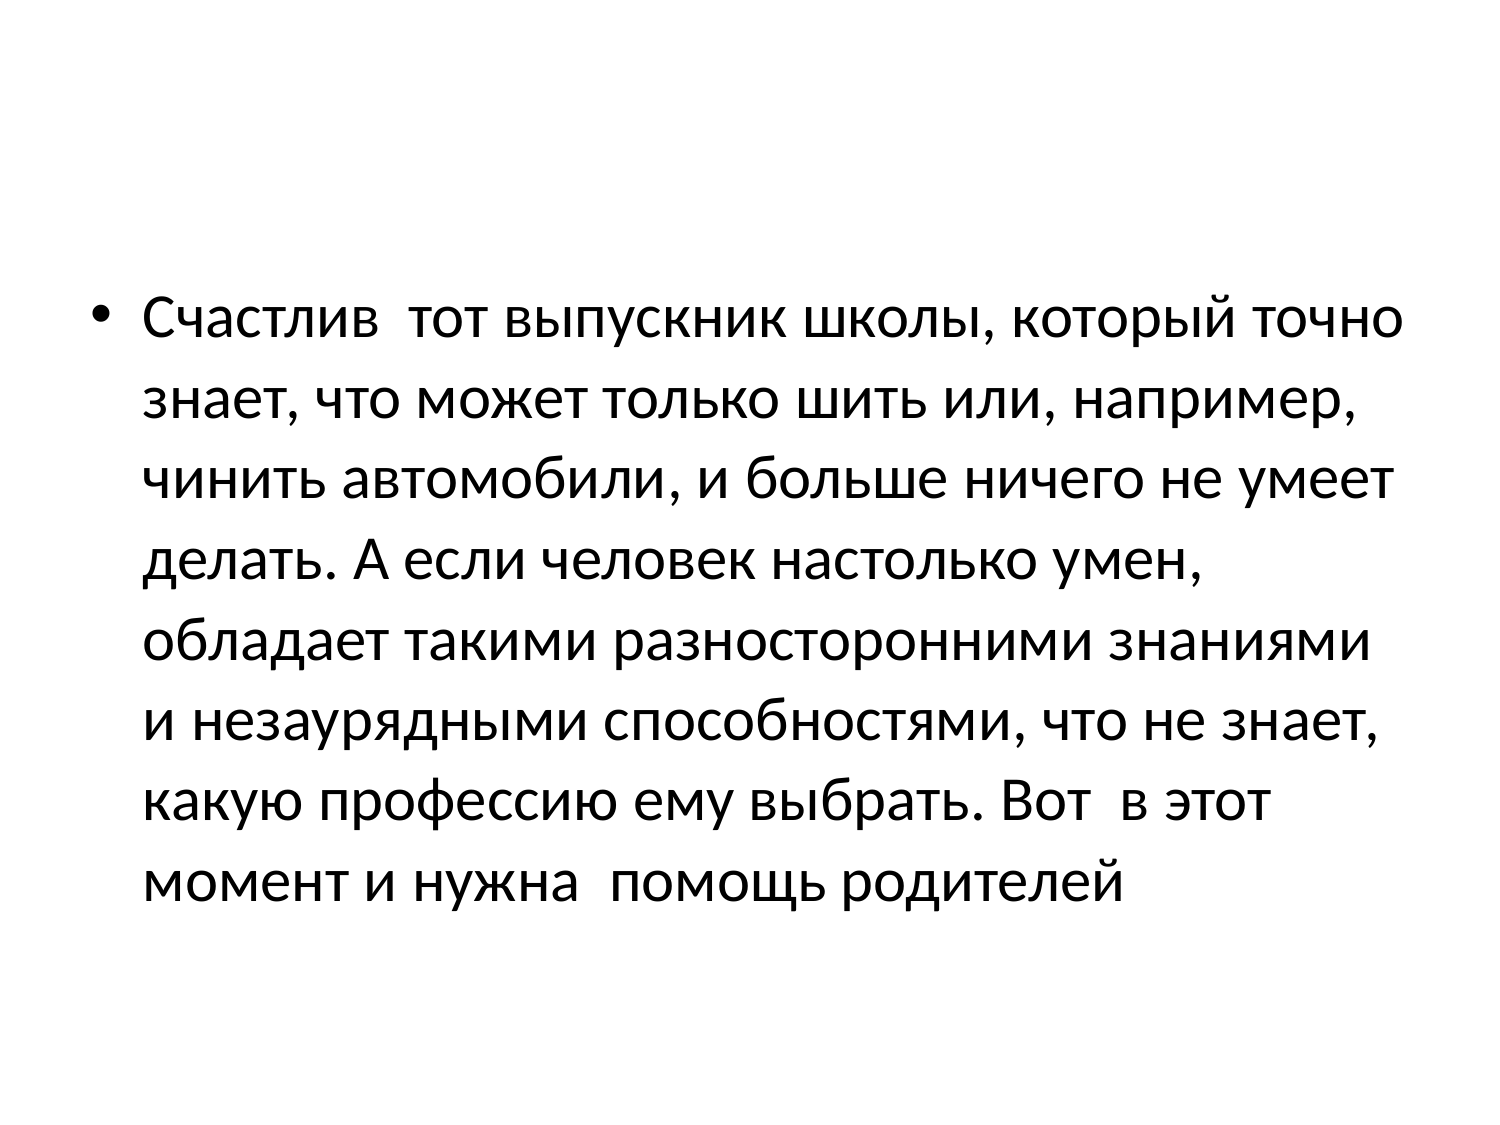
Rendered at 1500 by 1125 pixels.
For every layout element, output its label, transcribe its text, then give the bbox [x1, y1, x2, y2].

list Счастлив тот выпускник школы, который точно знает, что может только шить или, например, чинить автомобили, и больше ничего не умеет делать. А если человек настолько умен, обладает такими разносторонними знаниями и незаурядными способностями, что не знает, какую профессию ему выбрать. Вот в этот момент и нужна помощь родителей [75, 262, 1425, 1005]
